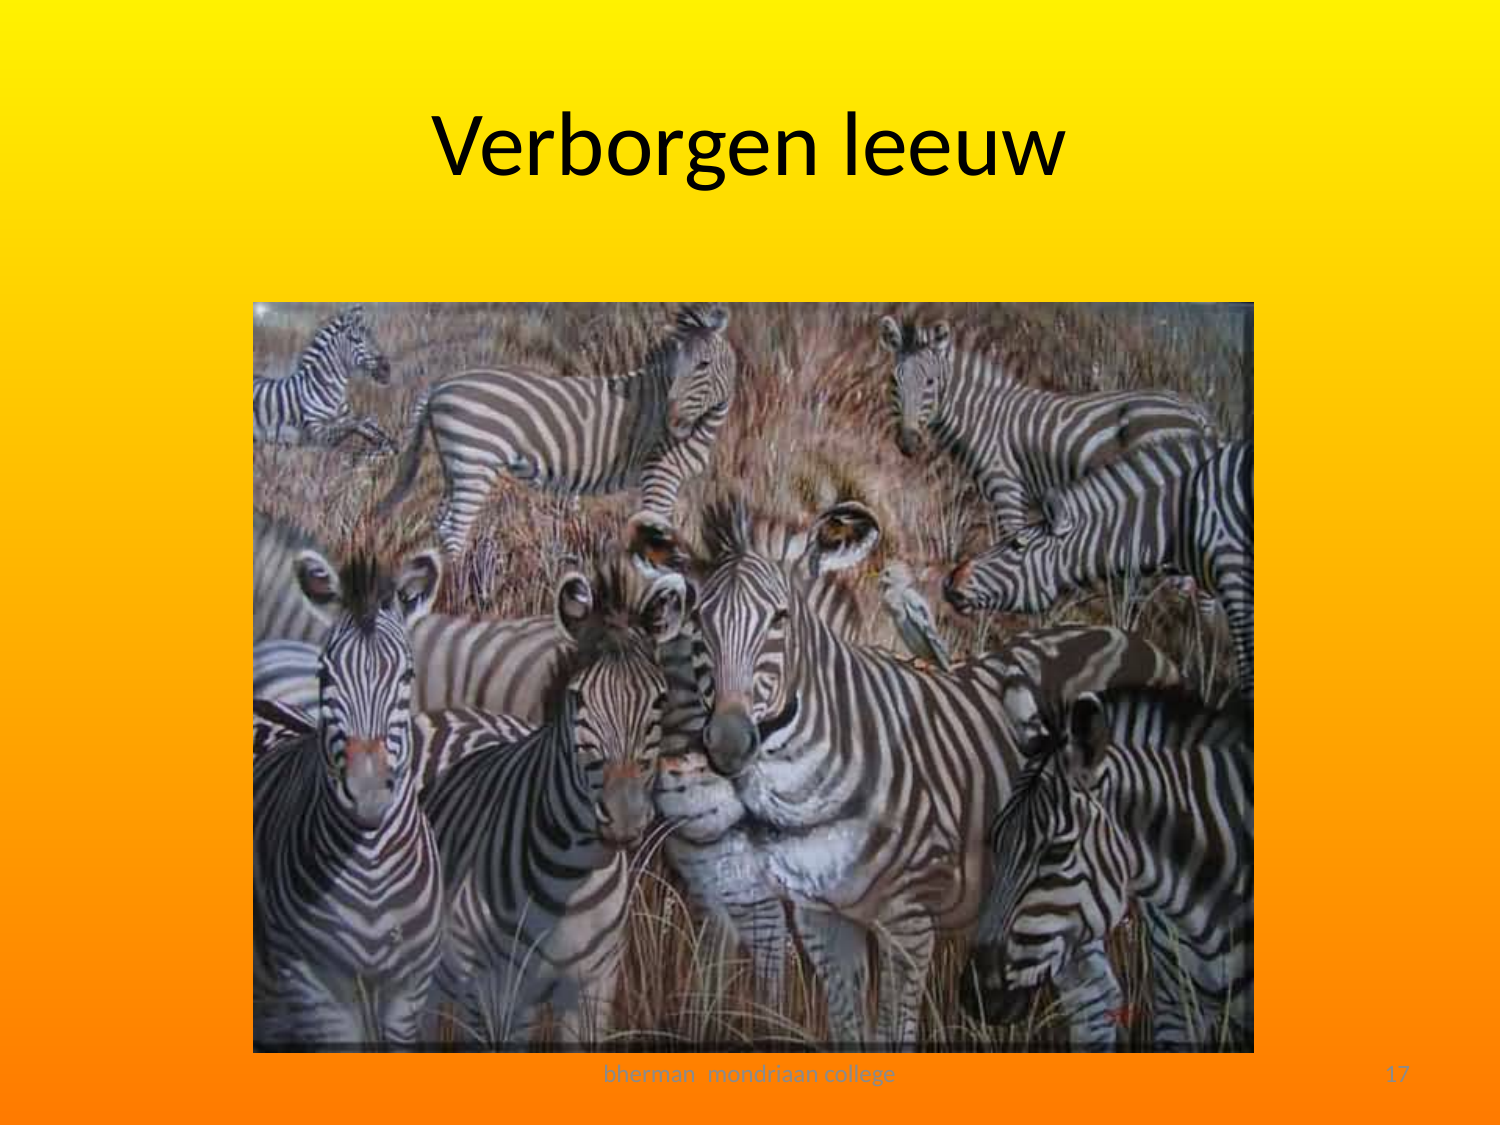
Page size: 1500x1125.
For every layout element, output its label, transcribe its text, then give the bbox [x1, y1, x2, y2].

slide_number 17 [1074, 1042, 1425, 1103]
footer bherman mondriaan college [512, 1060, 988, 1103]
title Verborgen leeuw [75, 45, 1425, 233]
picture [253, 302, 1255, 1053]
